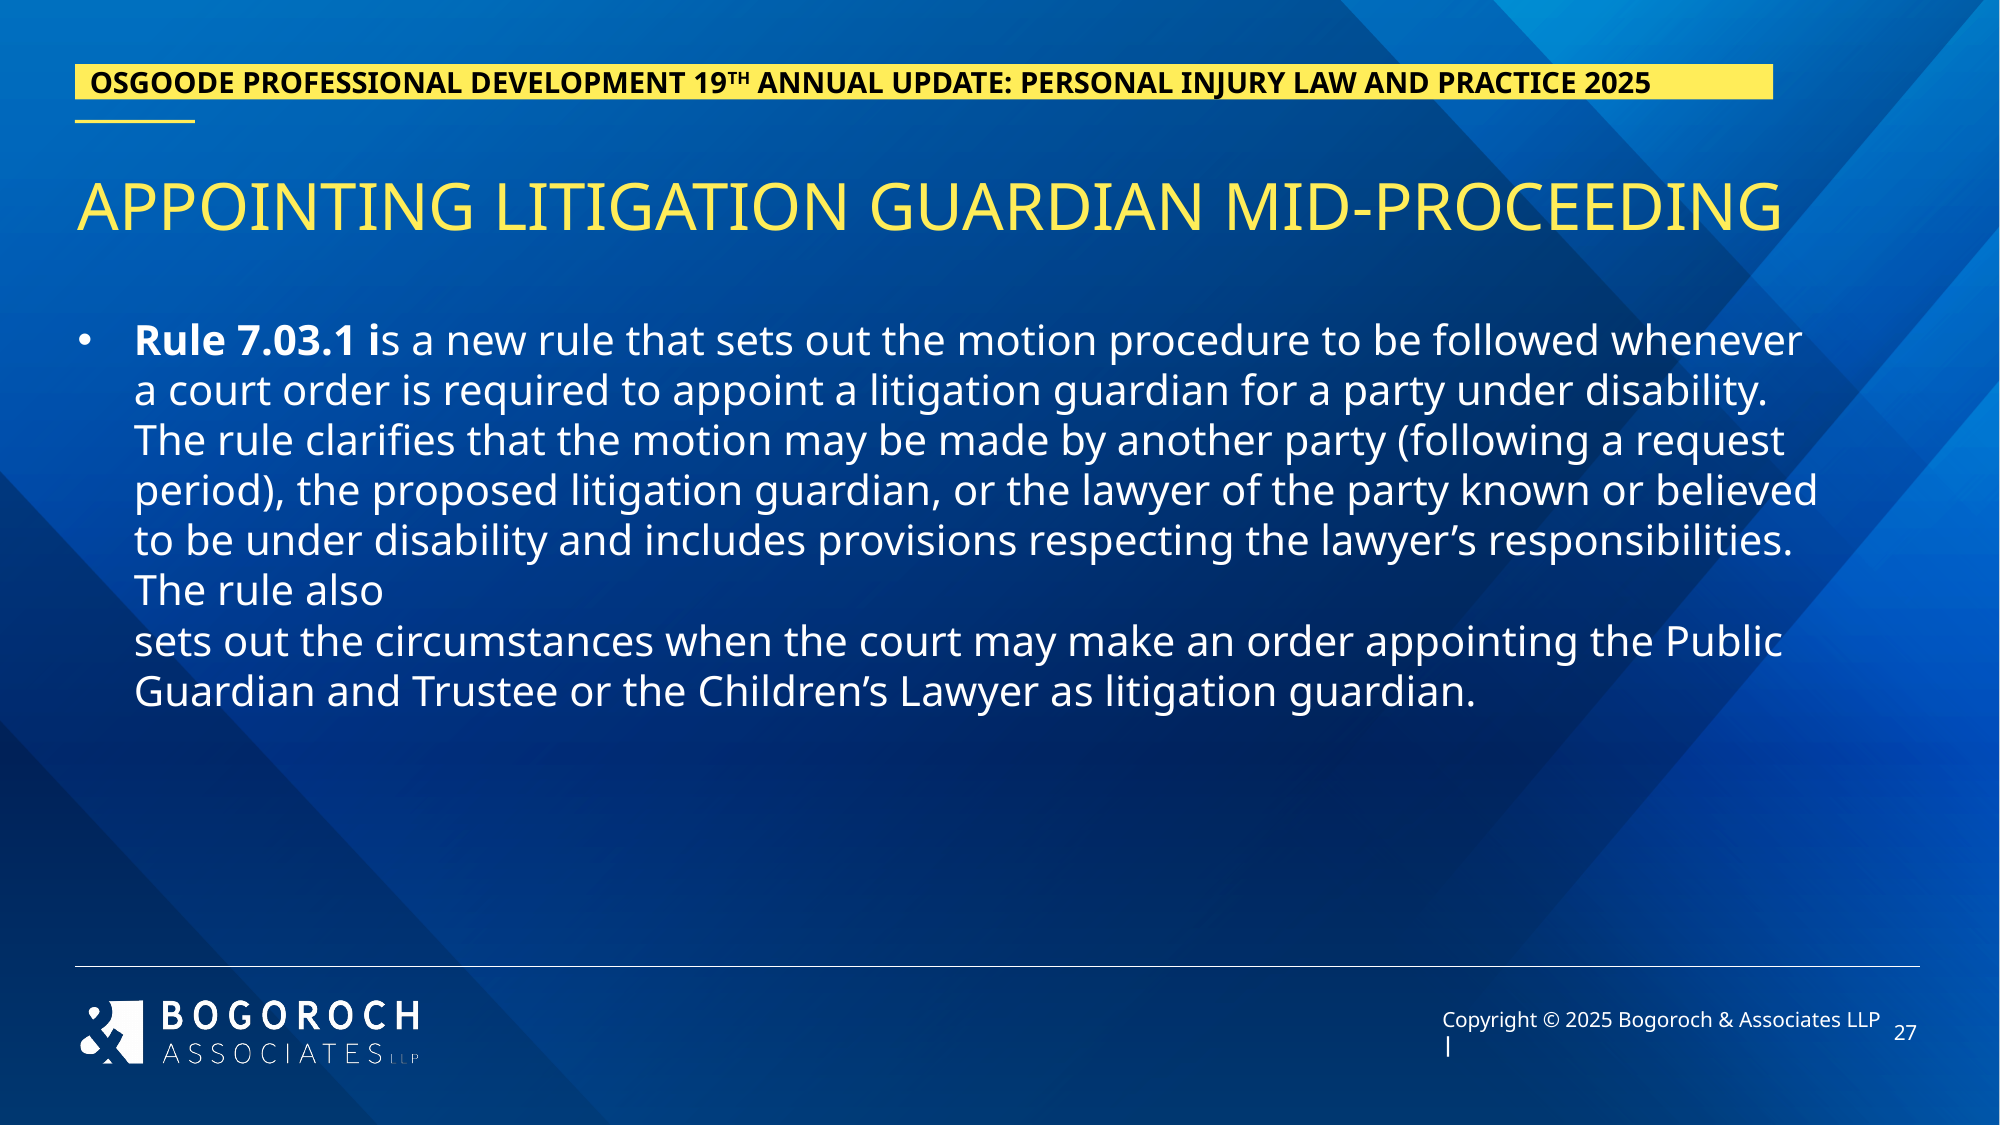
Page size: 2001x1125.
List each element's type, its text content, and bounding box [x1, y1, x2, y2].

title APPOINTING LITIGATION GUARDIAN MID-PROCEEDING [77, 165, 1803, 253]
picture [0, 0, 2000, 1125]
list Rule 7.03.1 is a new rule that sets out the motion procedure to be followed whenever a court order is required to appoint a litigation guardian for a party under disability. The rule clarifies that the motion may be made by another party (following a request period), the proposed litigation guardian, or the lawyer of the party known or believed to be under disability and includes provisions respecting the lawyer’s responsibilities. The rule also sets out the circumstances when the court may make an order appointing the Public Guardian and Trustee or the Children’s Lawyer as litigation guardian. [77, 306, 1849, 935]
